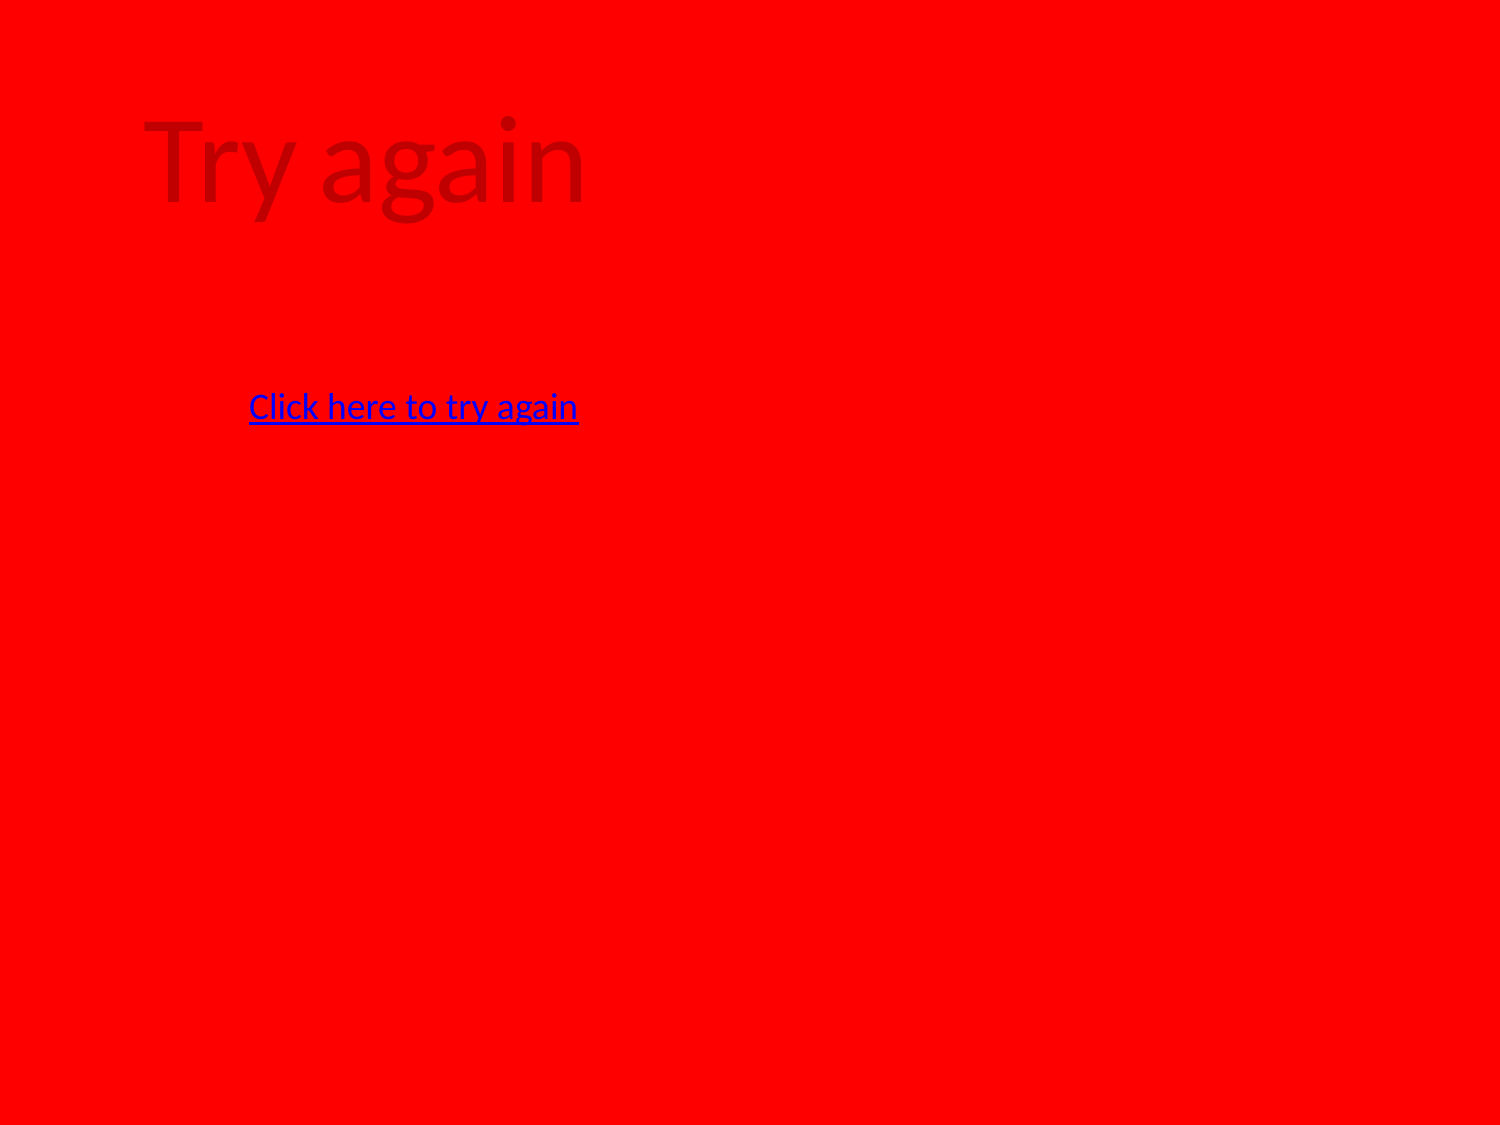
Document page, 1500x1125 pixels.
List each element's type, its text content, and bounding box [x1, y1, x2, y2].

text_box Try again [128, 70, 856, 235]
text_box Click here to try again [234, 374, 633, 435]
